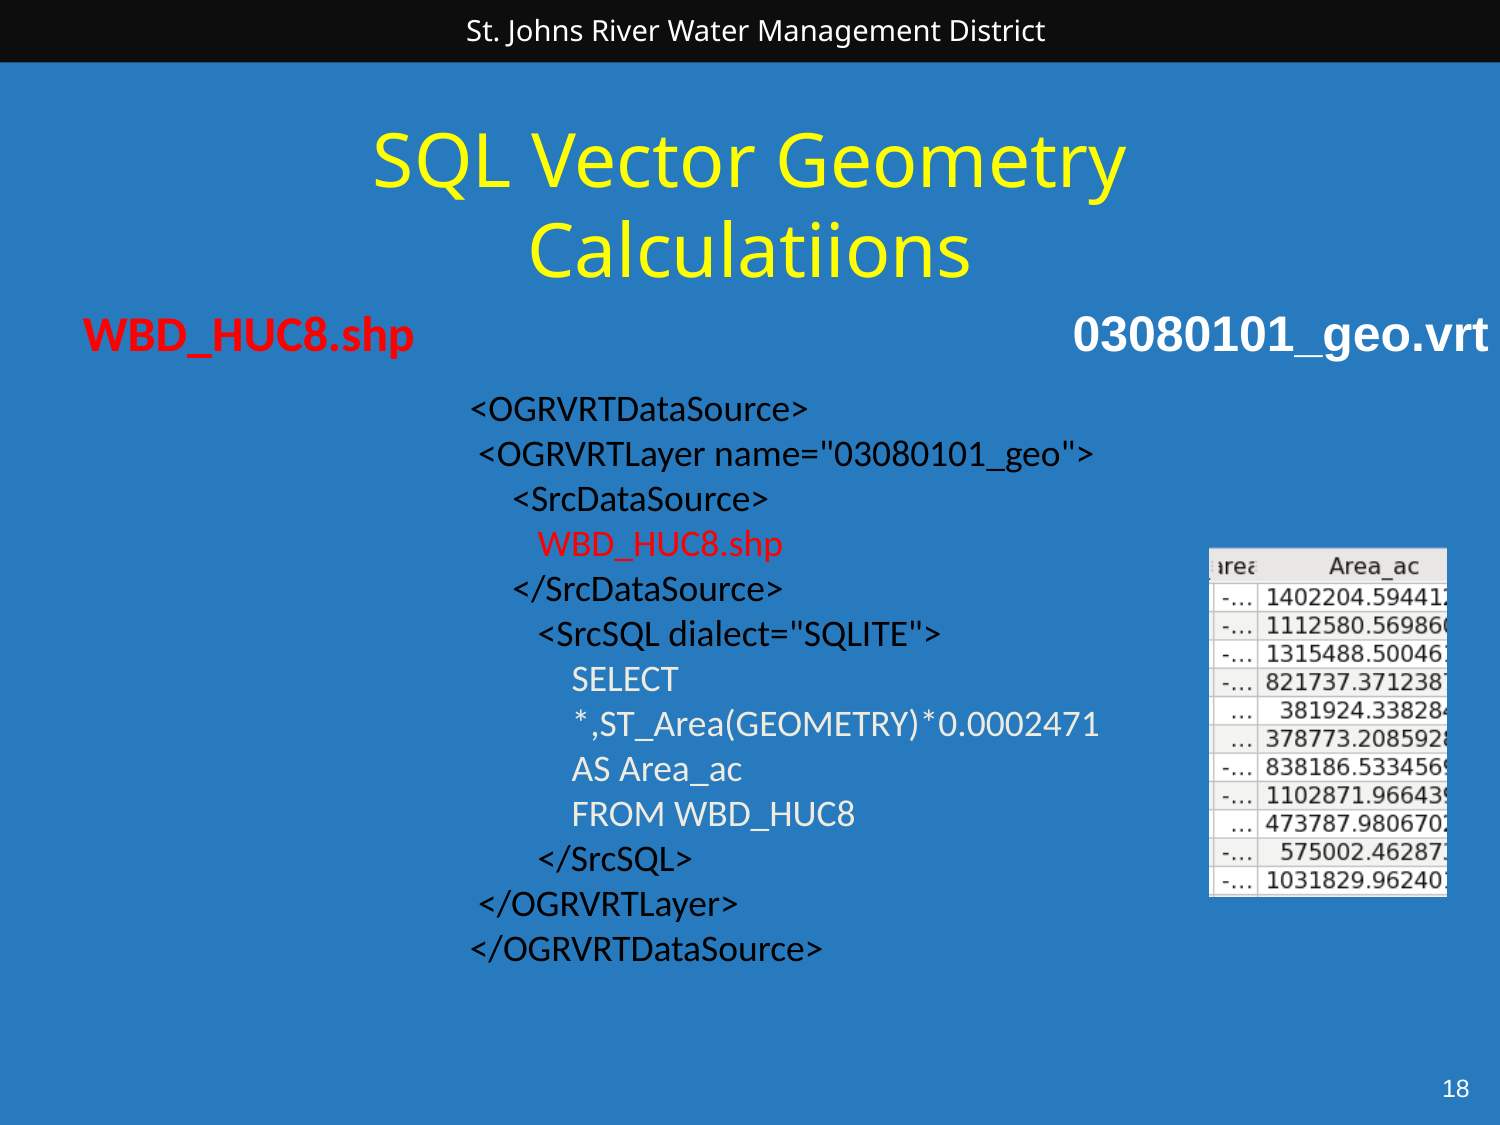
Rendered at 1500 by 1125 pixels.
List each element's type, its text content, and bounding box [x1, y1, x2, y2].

text_box WBD_HUC8.shp [75, 277, 738, 386]
text_box <OGRVRTDataSource> <OGRVRTLayer name="03080101_geo"> <SrcDataSource> WBD_HUC8.shp </SrcDataSource> <SrcSQL dialect="SQLITE"> SELECT *,ST_Area(GEOMETRY)*0.0002471 AS Area_ac FROM WBD_HUC8 </SrcSQL> </OGRVRTLayer> </OGRVRTDataSource> [454, 376, 1116, 1022]
title SQL Vector Geometry Calculatiions [150, 104, 1350, 255]
list 03080101_geo.vrt [833, 277, 1497, 386]
slide_number 18 [1200, 1065, 1500, 1125]
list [1209, 546, 1448, 897]
